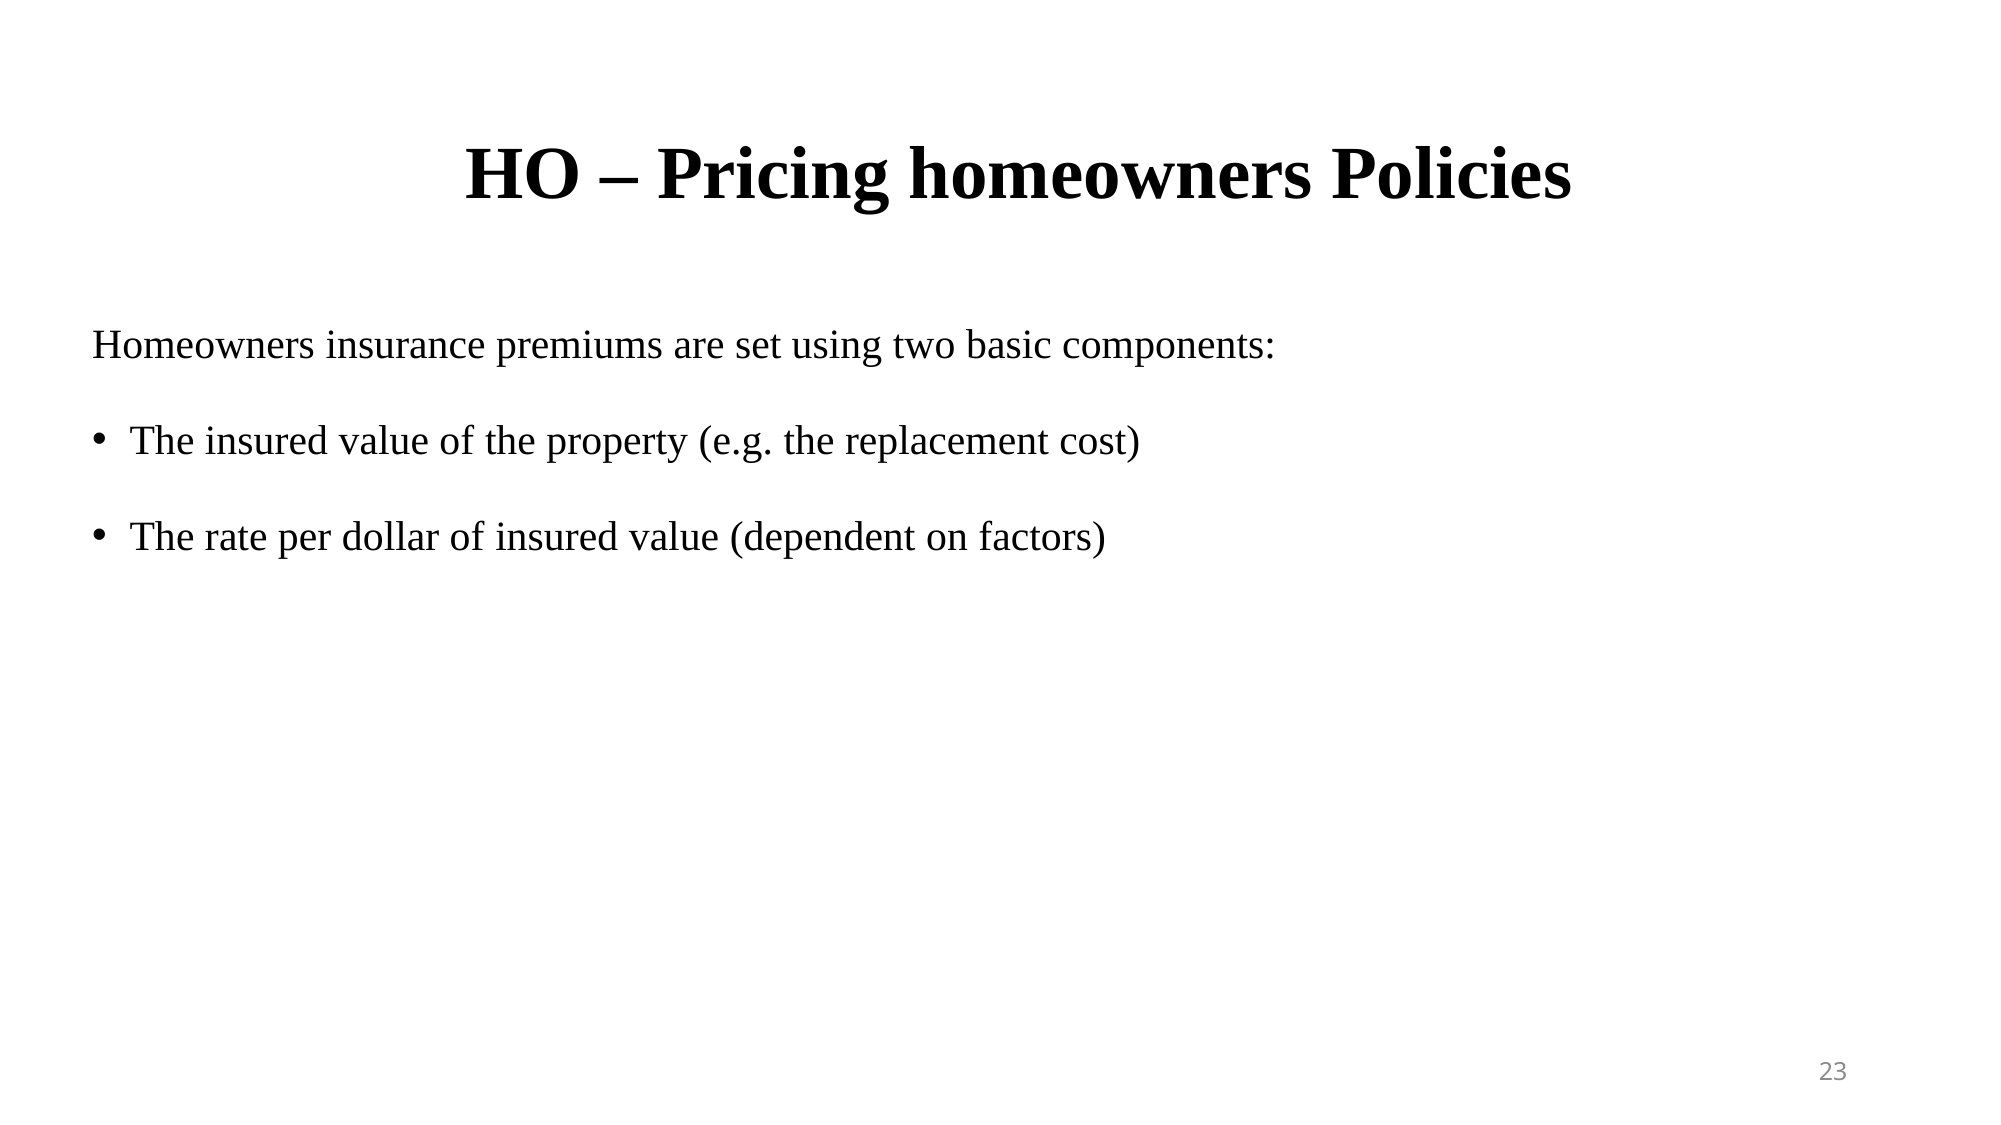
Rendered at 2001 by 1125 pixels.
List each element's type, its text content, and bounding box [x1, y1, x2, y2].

list Homeowners insurance premiums are set using two basic components: The insured value of the property (e.g. the replacement cost) The rate per dollar of insured value (dependent on factors) [77, 284, 1878, 927]
slide_number 23 [1412, 1042, 1863, 1103]
title HO – Pricing homeowners Policies [119, 108, 1920, 242]
